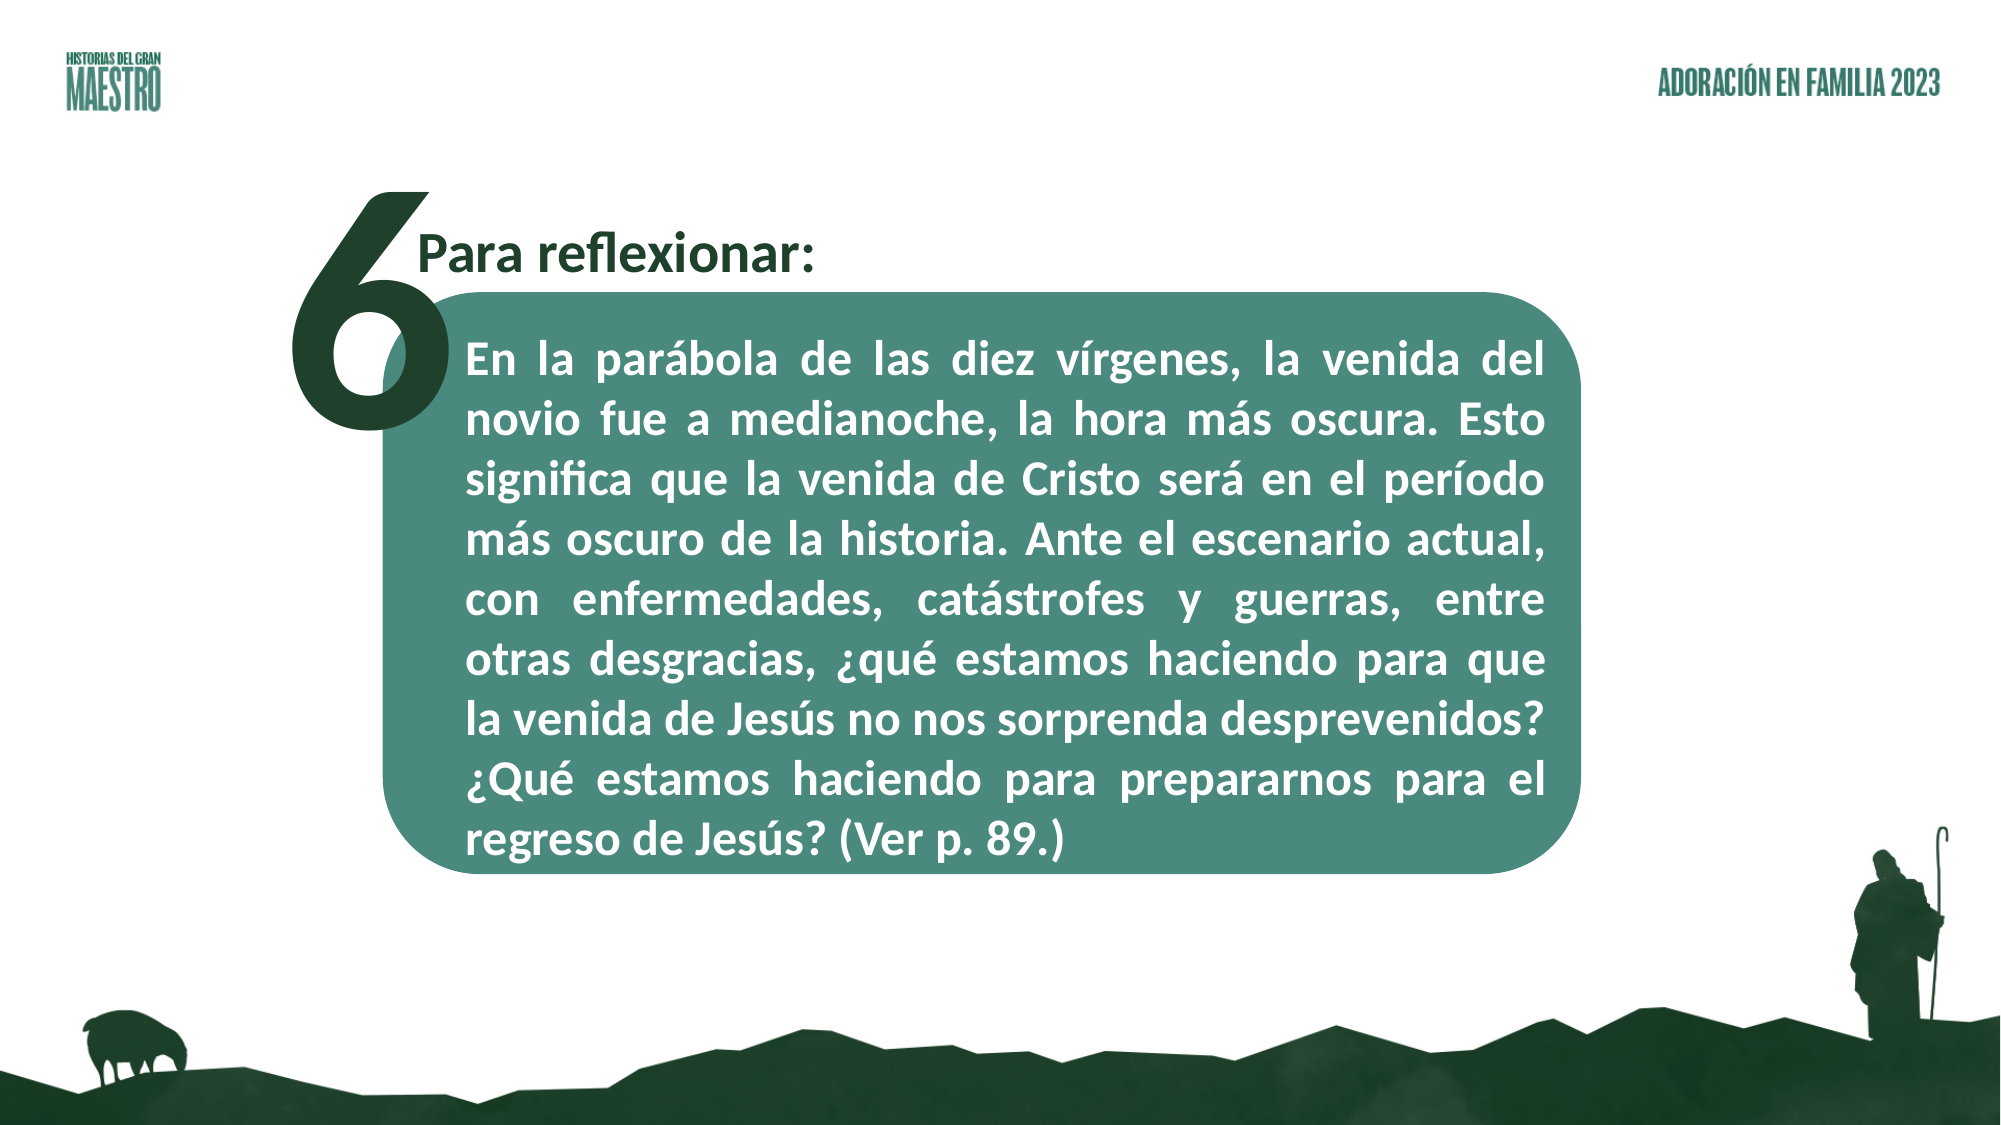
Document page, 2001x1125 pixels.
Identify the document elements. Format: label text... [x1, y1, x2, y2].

text_box [471, 291, 1552, 318]
text_box [1562, 329, 1583, 837]
text_box En la parábola de las diez vírgenes, la venida del novio fue a medianoche, la hora más oscura. Esto significa que la venida de Cristo será en el período más oscuro de la historia. Ante el escenario actual, con enfermedades, catástrofes y guerras, entre otras desgracias, ¿qué estamos haciendo para que la venida de Jesús no nos sorprenda desprevenidos? ¿Qué estamos haciendo para prepararnos para el regreso de Jesús? (Ver p. 89.) [450, 318, 1562, 873]
text_box [381, 505, 450, 871]
picture [0, 0, 2001, 1125]
text_box 6 [266, 75, 471, 505]
text_box Para reflexionar: [471, 206, 880, 291]
